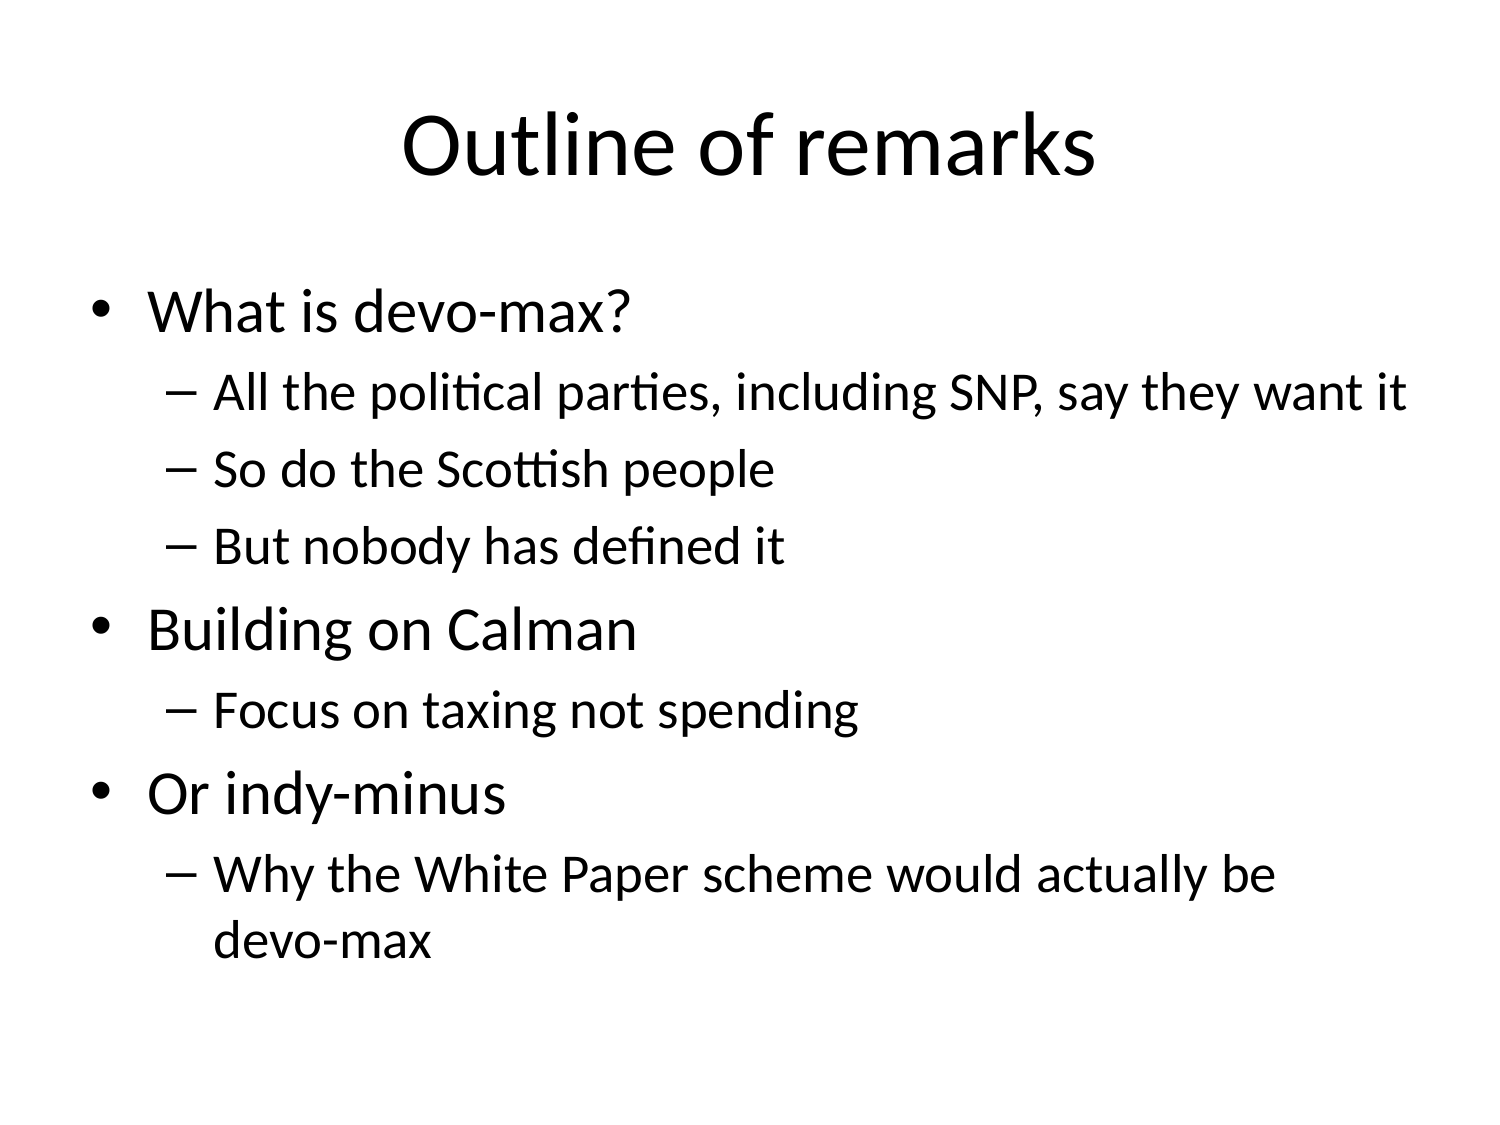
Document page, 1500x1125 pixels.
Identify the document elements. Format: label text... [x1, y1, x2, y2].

title Outline of remarks [75, 45, 1425, 233]
list What is devo-max? All the political parties, including SNP, say they want it So do the Scottish people But nobody has defined it Building on Calman Focus on taxing not spending Or indy-minus Why the White Paper scheme would actually be devo-max [75, 262, 1425, 1005]
